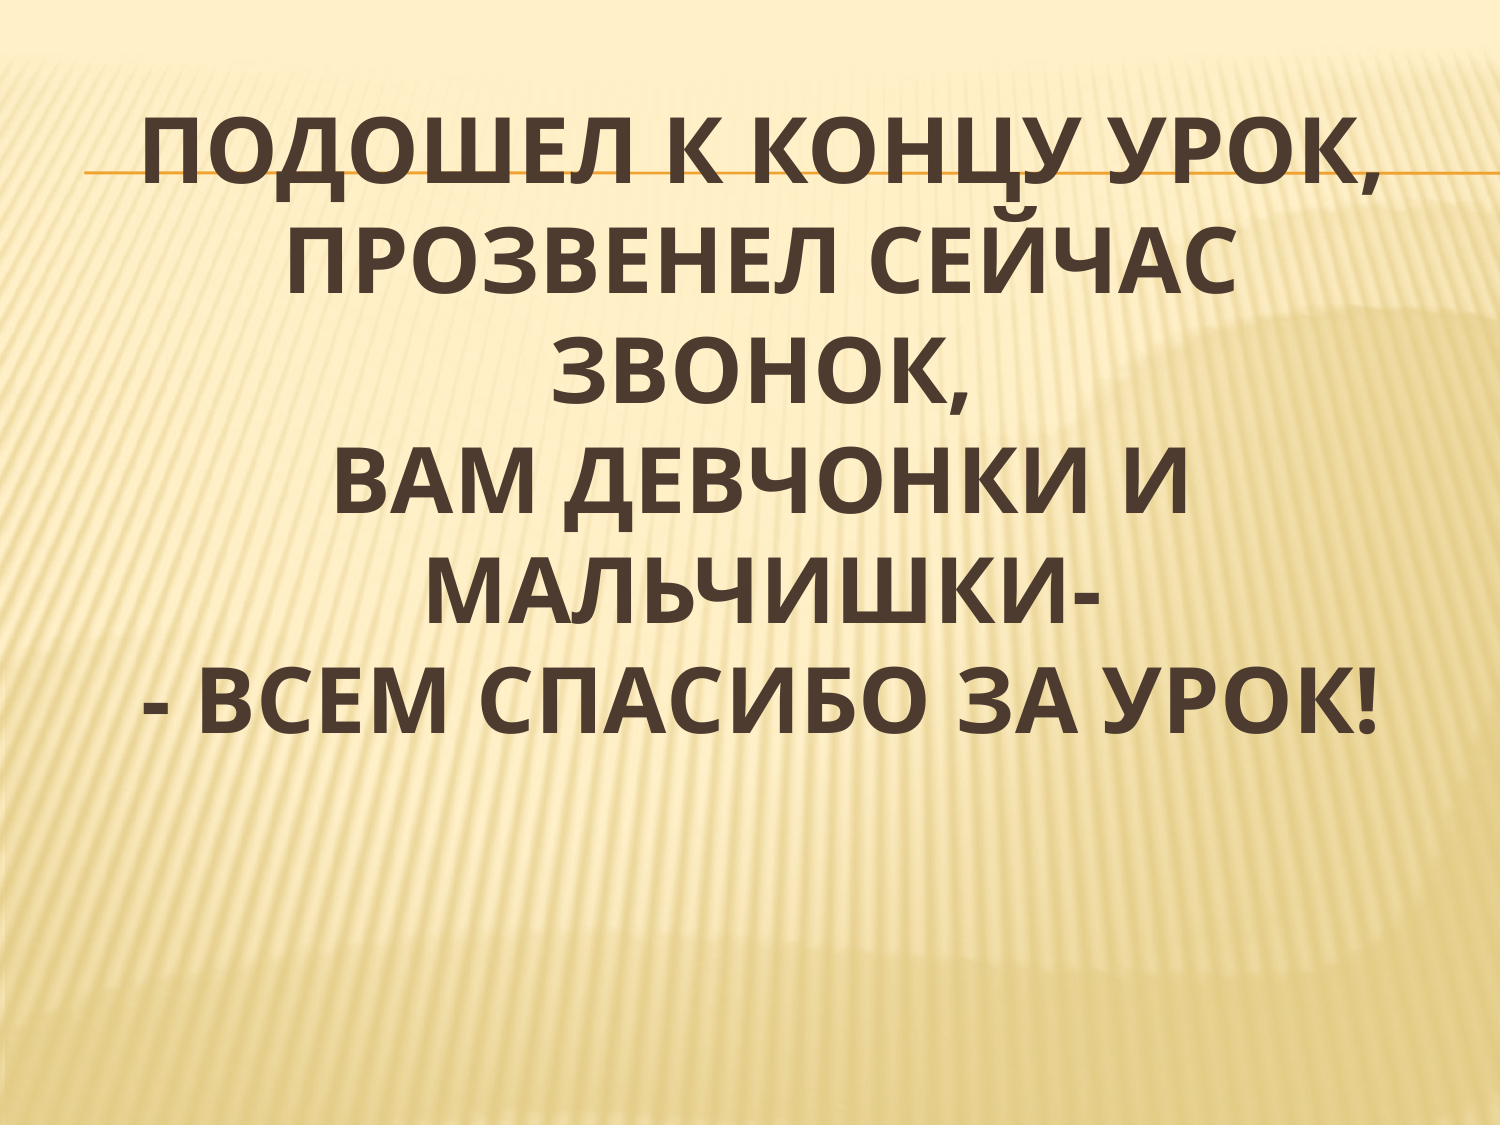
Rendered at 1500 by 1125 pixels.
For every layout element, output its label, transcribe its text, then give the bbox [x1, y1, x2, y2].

title Подошел к концу урок, Прозвенел сейчас звонок, Вам девчонки и мальчишки- - Всем спасибо за урок! [49, 75, 1475, 879]
